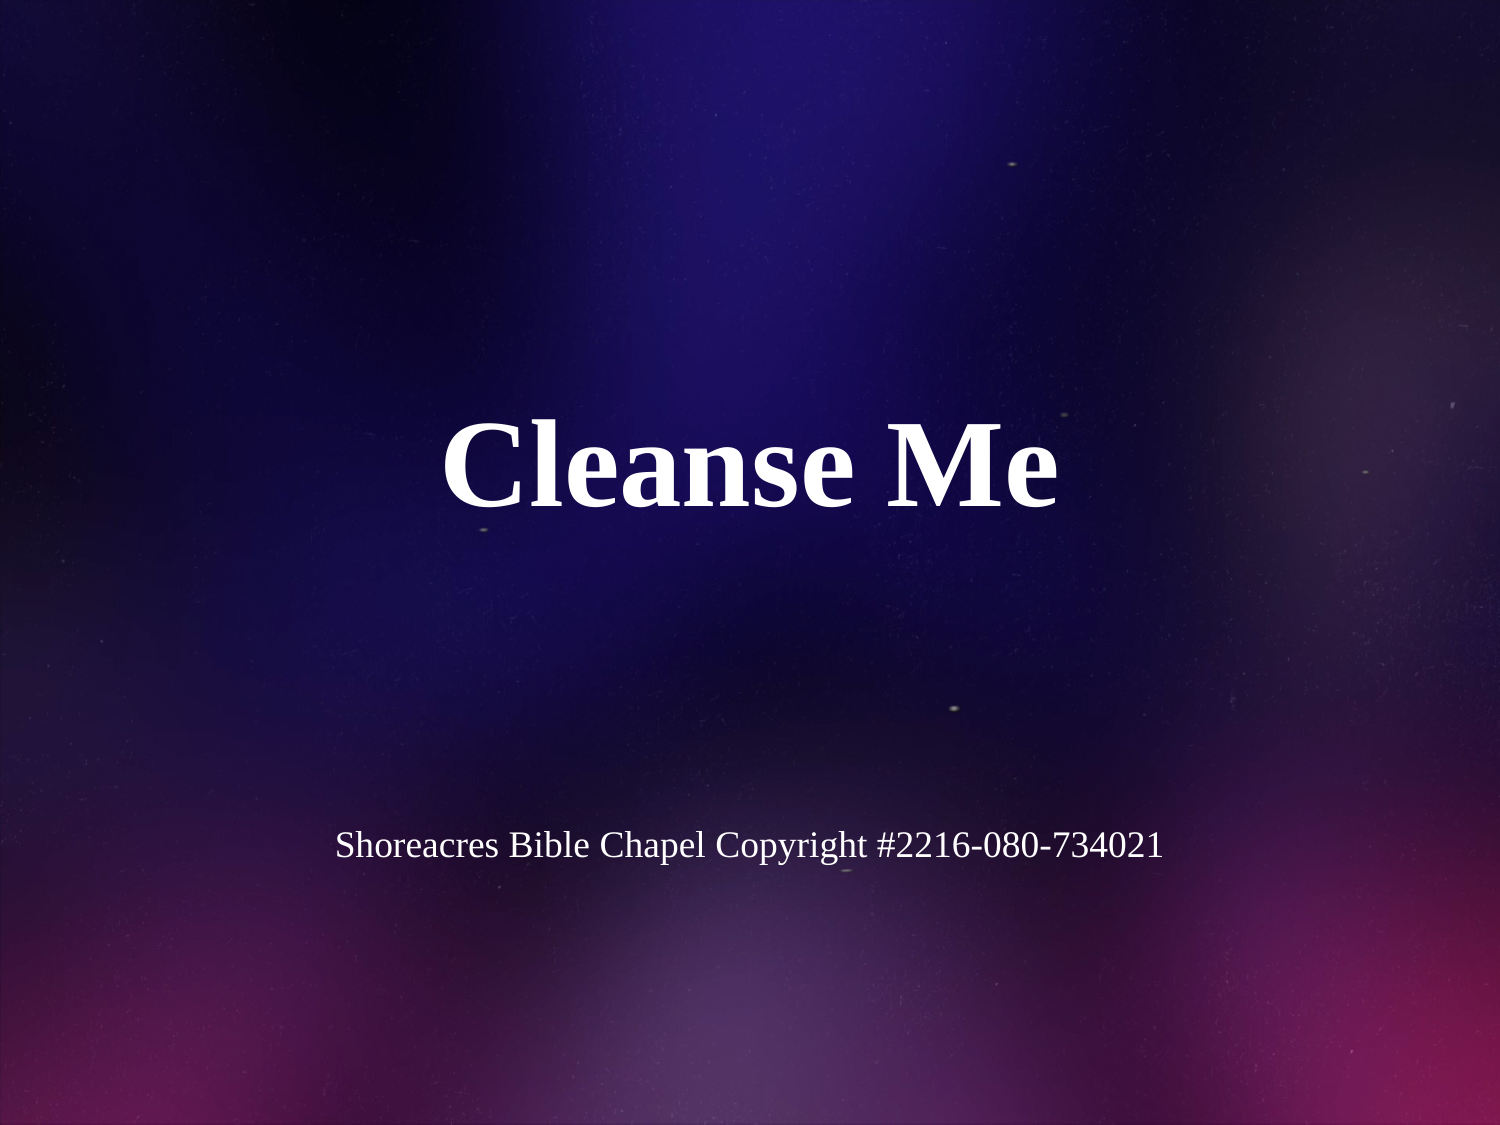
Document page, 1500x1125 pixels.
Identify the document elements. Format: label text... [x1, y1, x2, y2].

picture [0, 0, 1500, 1125]
title Cleanse Me [112, 362, 1388, 550]
subtitle Shoreacres Bible Chapel Copyright #2216-080-734021 [225, 812, 1275, 1100]
